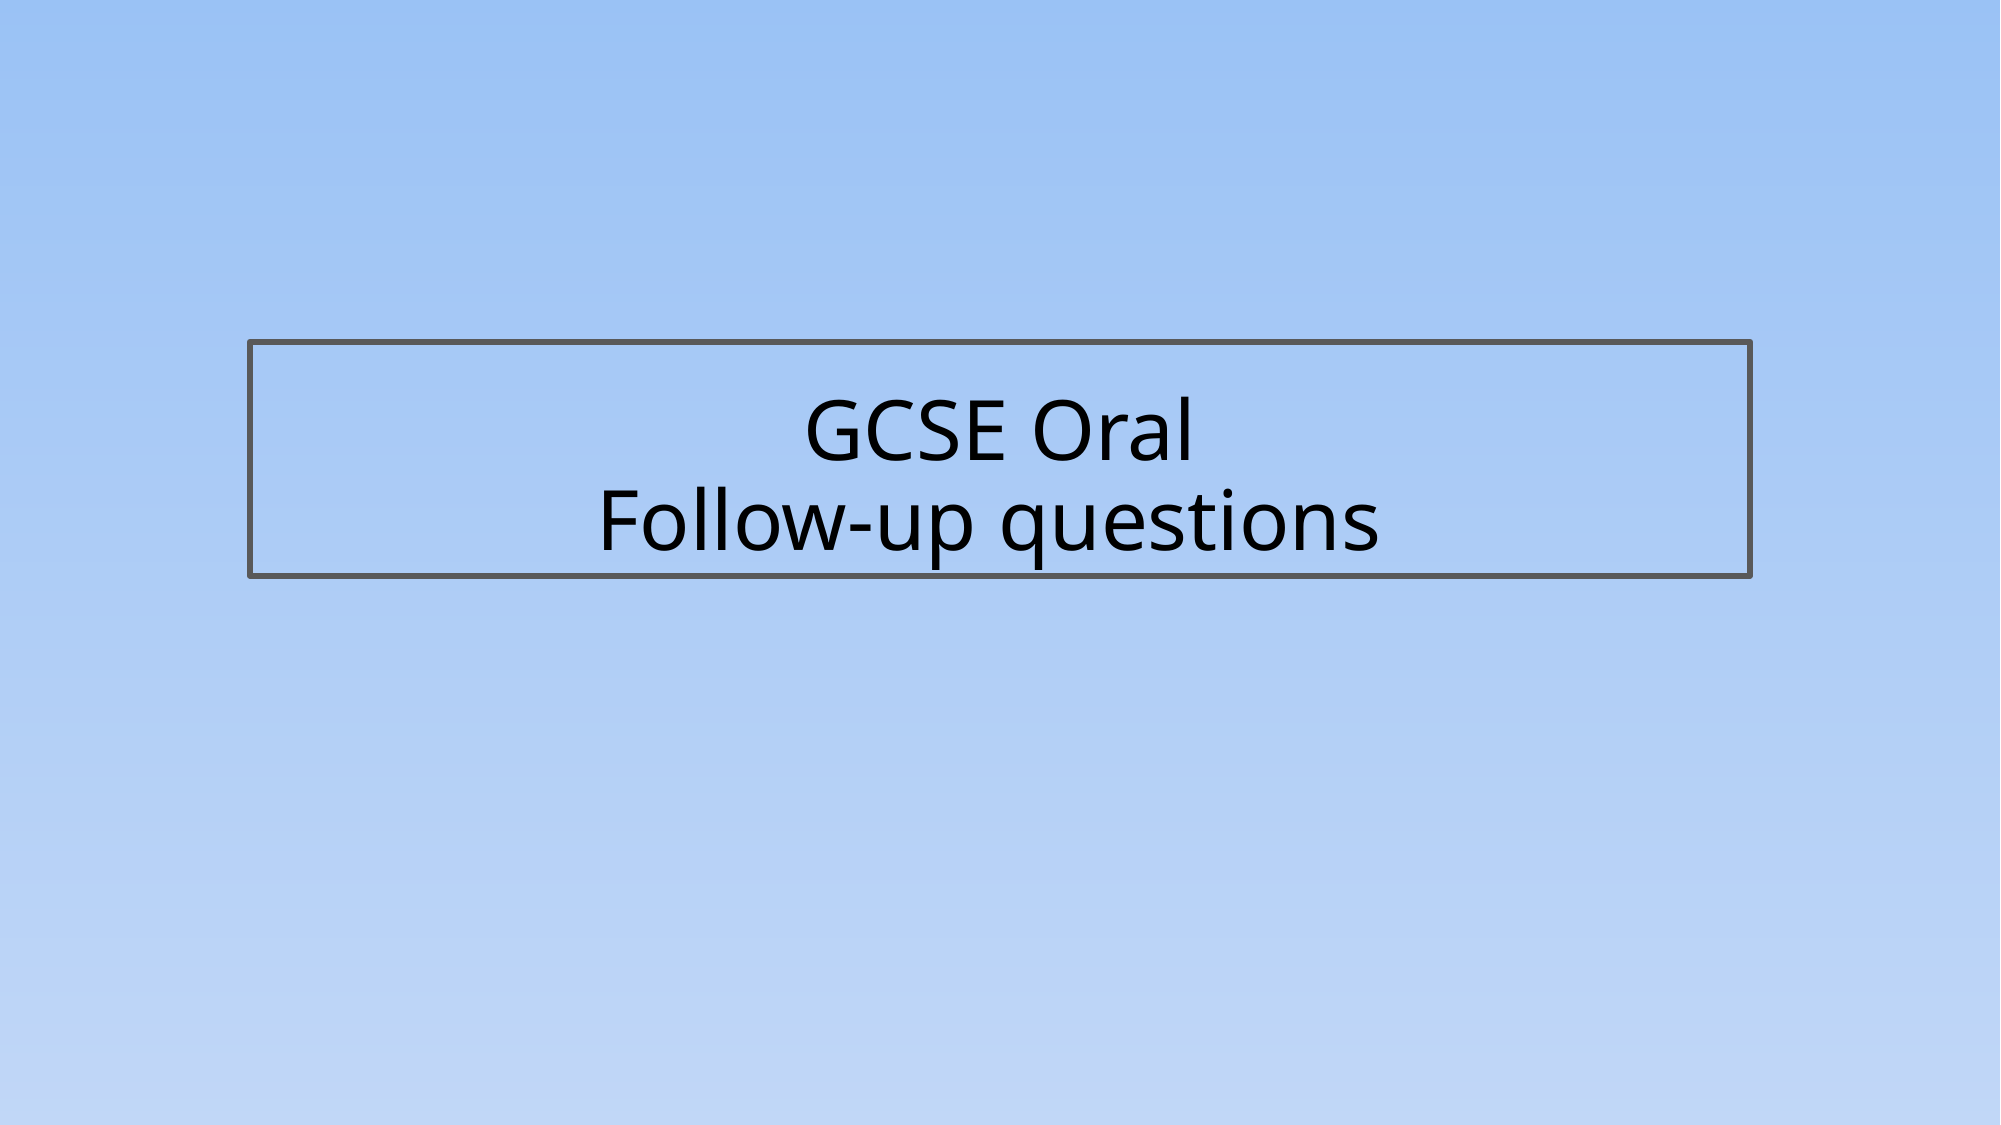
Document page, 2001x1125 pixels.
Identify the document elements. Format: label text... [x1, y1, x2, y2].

title GCSE Oral Follow-up questions [249, 341, 1750, 576]
